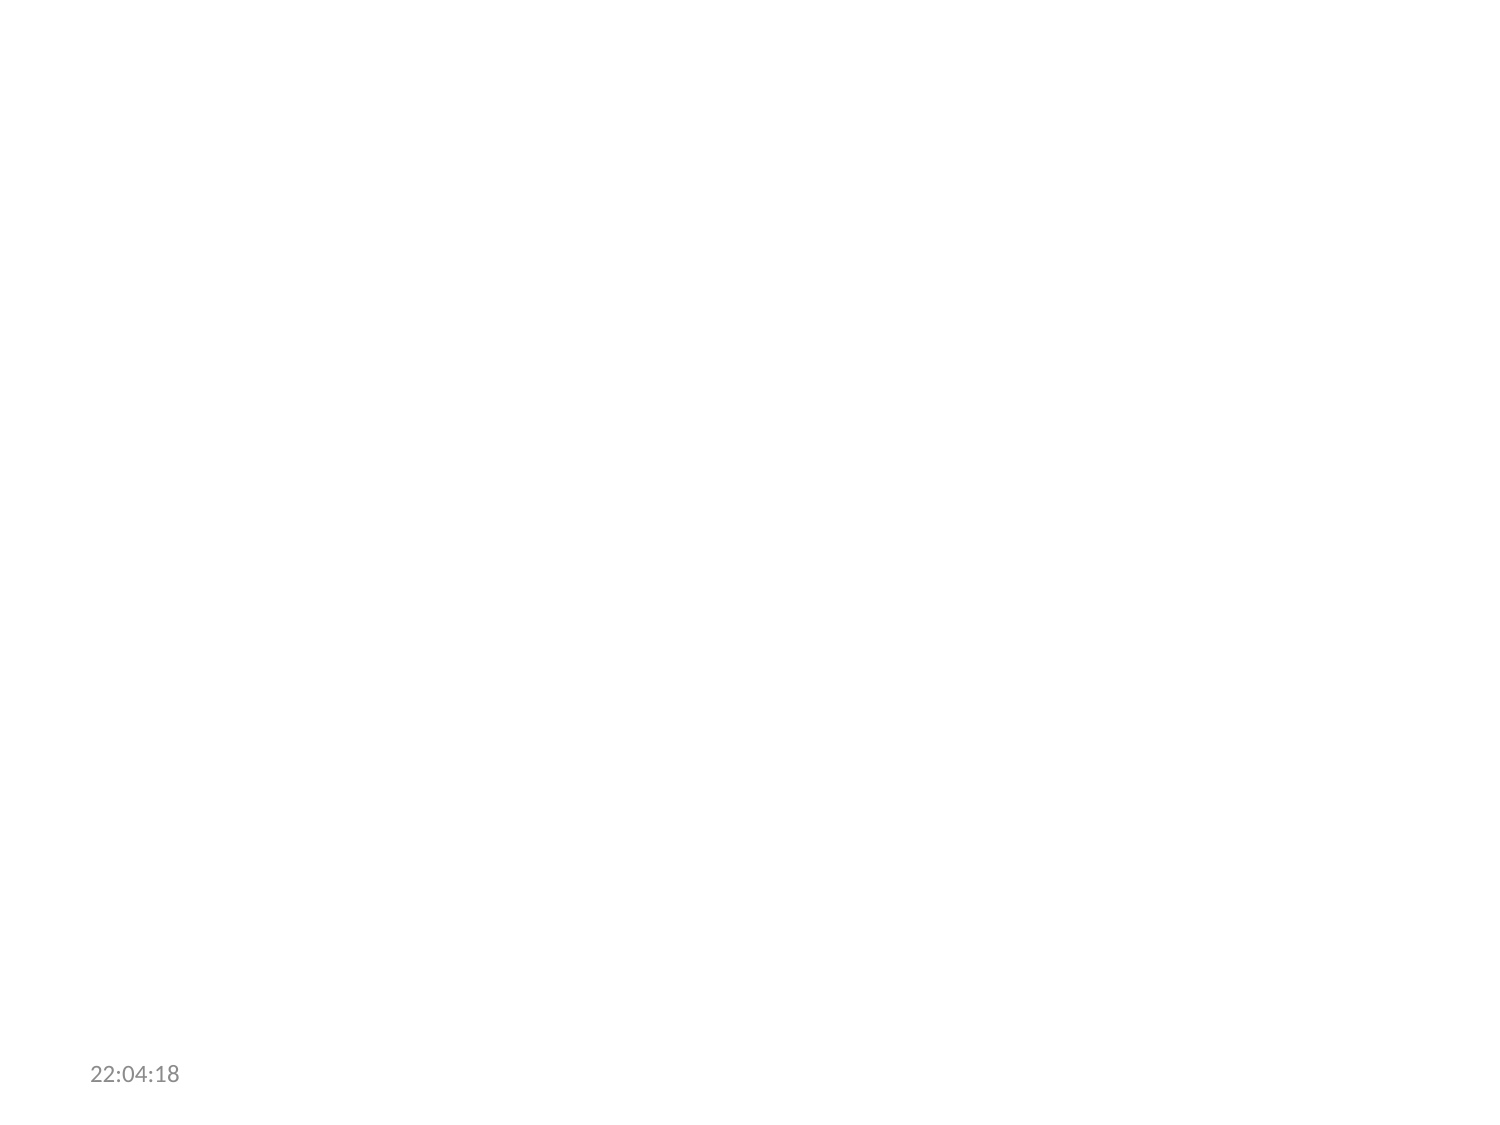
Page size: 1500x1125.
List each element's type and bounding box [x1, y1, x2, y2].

slide_number [75, 1042, 425, 1103]
